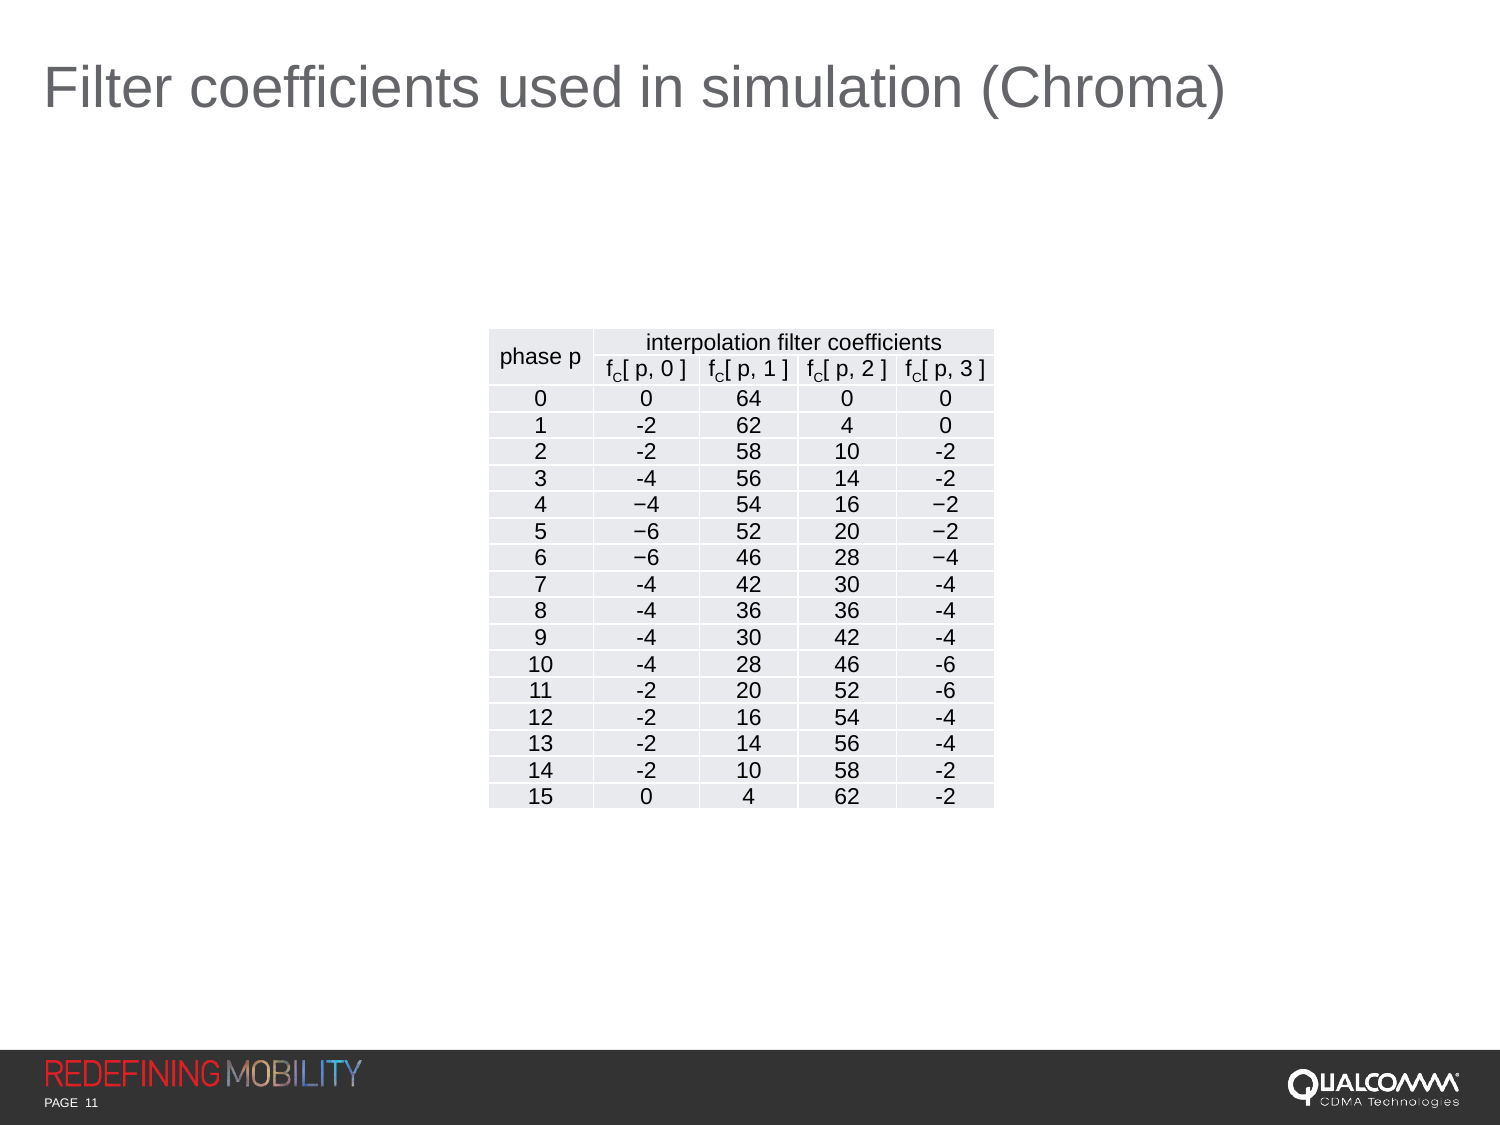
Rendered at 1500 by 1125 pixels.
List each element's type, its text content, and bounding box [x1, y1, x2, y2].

table_cell 62 [799, 784, 896, 808]
table_cell 0 [799, 386, 896, 411]
table_cell 30 [700, 625, 797, 649]
table_cell 0 [897, 386, 994, 411]
table_cell -6 [897, 678, 994, 702]
table_cell fC[ p, 3 ] [897, 356, 994, 384]
picture [30, 1048, 372, 1099]
table_cell 8 [489, 598, 593, 623]
table_cell 46 [700, 545, 797, 570]
table_cell fC[ p, 1 ] [700, 356, 797, 384]
table_cell 16 [799, 492, 896, 517]
table_cell 0 [594, 784, 699, 808]
table_cell 1 [489, 413, 593, 437]
table_cell 3 [489, 466, 593, 490]
table_cell 42 [700, 572, 797, 596]
table_cell -4 [897, 598, 994, 623]
table_cell 58 [799, 757, 896, 782]
table_cell 6 [489, 545, 593, 570]
table_cell −4 [897, 545, 994, 570]
table_cell 11 [489, 678, 593, 702]
table_cell 56 [799, 731, 896, 755]
table_cell -4 [897, 572, 994, 596]
table_cell 14 [799, 466, 896, 490]
table_cell 4 [700, 784, 797, 808]
picture [1278, 1058, 1478, 1114]
table_cell 15 [489, 784, 593, 808]
table_cell 0 [489, 386, 593, 411]
table_cell -2 [594, 413, 699, 437]
table_cell 4 [799, 413, 896, 437]
table_cell -2 [897, 466, 994, 490]
table_cell 42 [799, 625, 896, 649]
table_cell 28 [700, 651, 797, 676]
table_cell 5 [489, 519, 593, 543]
table_cell 30 [799, 572, 896, 596]
table_cell 62 [700, 413, 797, 437]
table_cell 2 [489, 439, 593, 464]
table_cell -4 [594, 466, 699, 490]
table_cell 10 [489, 651, 593, 676]
table_cell 56 [700, 466, 797, 490]
table_cell 0 [594, 386, 699, 411]
table_cell -2 [594, 757, 699, 782]
table_cell 0 [897, 413, 994, 437]
table_cell -4 [594, 598, 699, 623]
table_cell 13 [489, 731, 593, 755]
table_cell -4 [594, 625, 699, 649]
table_cell 12 [489, 704, 593, 729]
table_header interpolation filter coefficients [594, 329, 994, 354]
table_cell -4 [897, 704, 994, 729]
table_cell -2 [897, 757, 994, 782]
table_cell 36 [799, 598, 896, 623]
table_cell 54 [799, 704, 896, 729]
table_cell -2 [594, 439, 699, 464]
title Filter coefficients used in simulation (Chroma) [28, 44, 1462, 138]
table_header phase p [489, 329, 593, 384]
table_cell 28 [799, 545, 896, 570]
table_cell −2 [897, 519, 994, 543]
table_cell 54 [700, 492, 797, 517]
table_cell 52 [700, 519, 797, 543]
table_cell -2 [897, 439, 994, 464]
table_cell −6 [594, 545, 699, 570]
table_cell -2 [594, 704, 699, 729]
table_cell -2 [897, 784, 994, 808]
table_cell 4 [489, 492, 593, 517]
table_cell 10 [700, 757, 797, 782]
table_cell 52 [799, 678, 896, 702]
table_cell -4 [594, 651, 699, 676]
table_cell 58 [700, 439, 797, 464]
table_cell -4 [897, 731, 994, 755]
table_cell −6 [594, 519, 699, 543]
table_cell −2 [897, 492, 994, 517]
table_cell 14 [700, 731, 797, 755]
table_cell fC[ p, 2 ] [799, 356, 896, 384]
table_cell 7 [489, 572, 593, 596]
table_cell -4 [594, 572, 699, 596]
table_cell -4 [897, 625, 994, 649]
table_cell 20 [799, 519, 896, 543]
table_cell -2 [594, 678, 699, 702]
table_cell 10 [799, 439, 896, 464]
table_cell 9 [489, 625, 593, 649]
table_cell 36 [700, 598, 797, 623]
table_cell 14 [489, 757, 593, 782]
table_cell 46 [799, 651, 896, 676]
table_cell 64 [700, 386, 797, 411]
table_cell −4 [594, 492, 699, 517]
table_cell 20 [700, 678, 797, 702]
table_cell -2 [594, 731, 699, 755]
table_cell fC[ p, 0 ] [594, 356, 699, 384]
table_cell -6 [897, 651, 994, 676]
table_cell 16 [700, 704, 797, 729]
